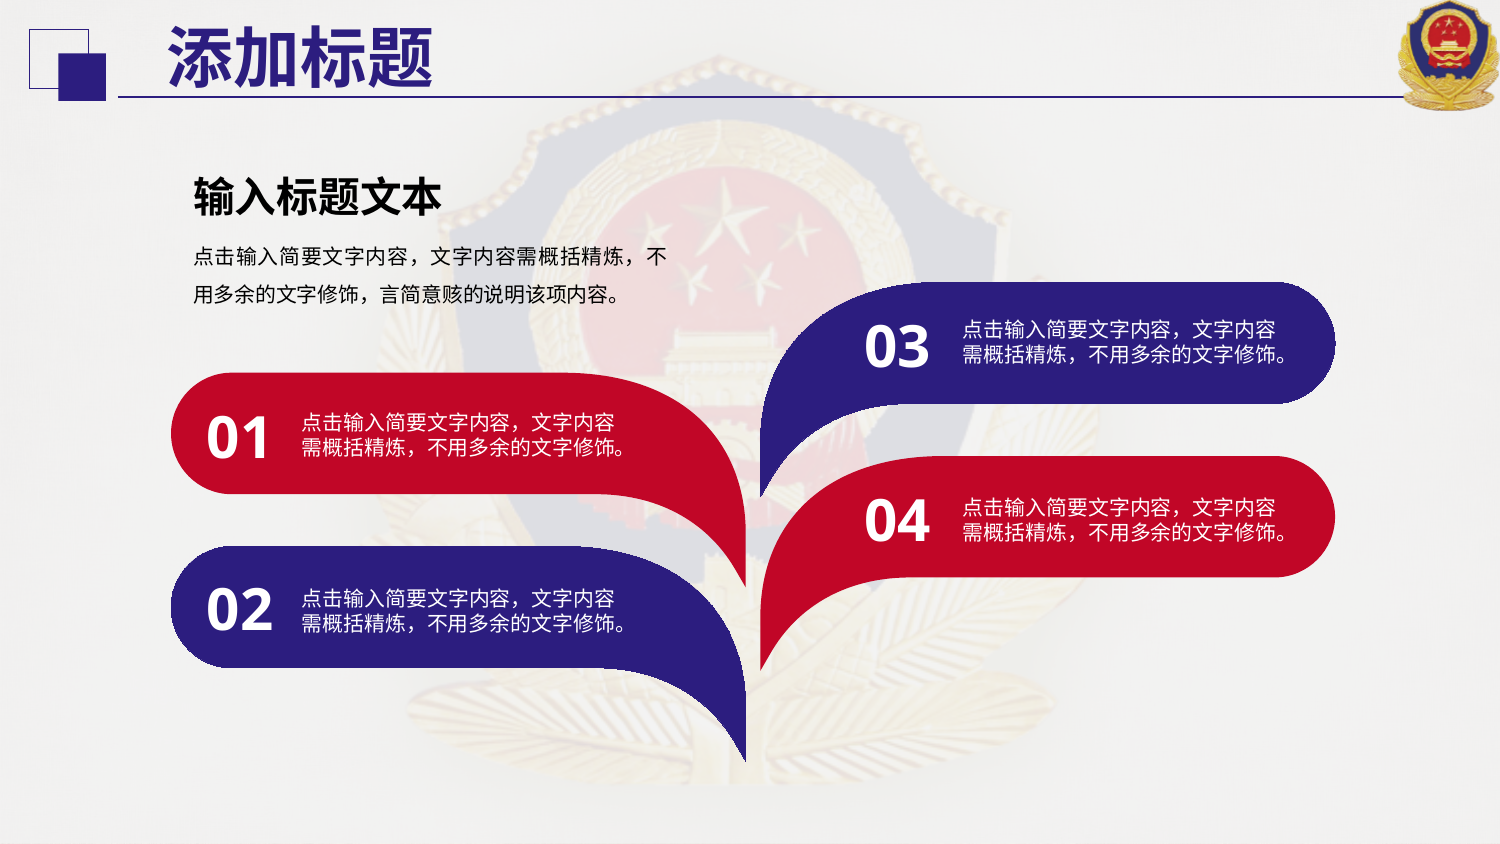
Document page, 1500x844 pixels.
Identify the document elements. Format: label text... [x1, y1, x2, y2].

text_box 点击输入简要文字内容，文字内容需概括精炼，不用多余的文字修饰，言简意赅的说明该项内容。 [193, 231, 668, 307]
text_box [760, 455, 1336, 671]
picture [1370, 0, 1500, 130]
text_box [170, 372, 746, 546]
text_box 添加标题 [152, 17, 686, 83]
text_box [760, 282, 1336, 455]
text_box 输入标题文本 [193, 171, 476, 222]
text_box [29, 28, 90, 89]
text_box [170, 546, 746, 762]
text_box [57, 52, 107, 102]
